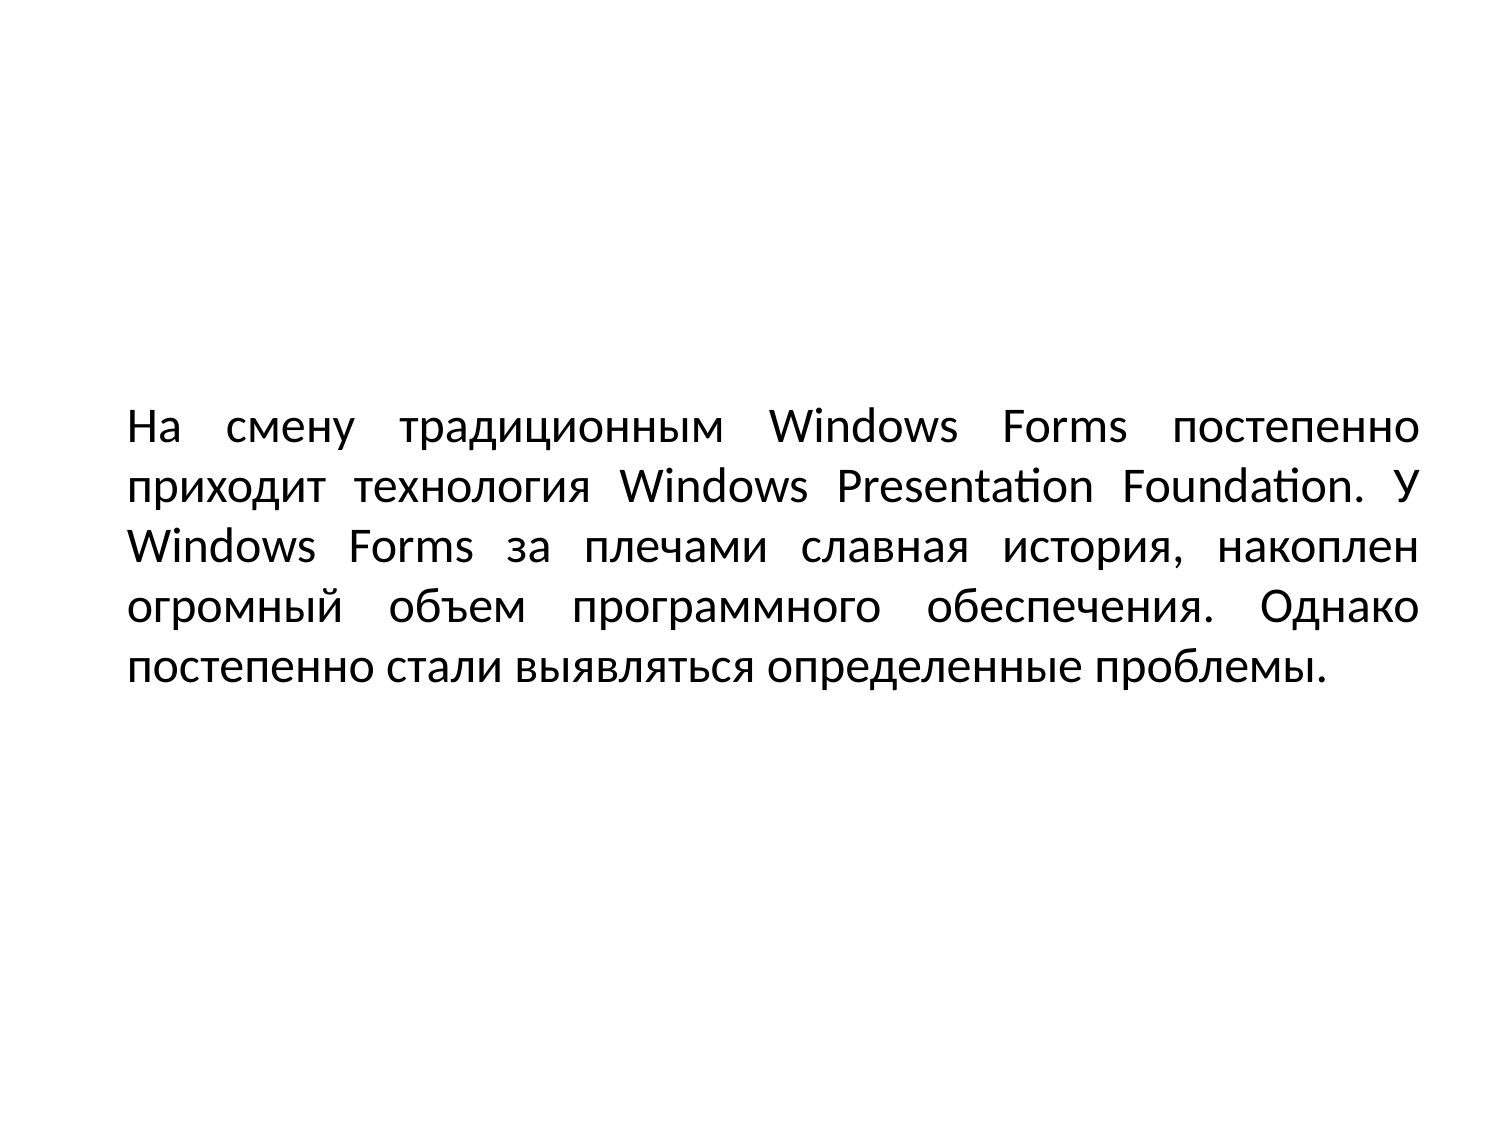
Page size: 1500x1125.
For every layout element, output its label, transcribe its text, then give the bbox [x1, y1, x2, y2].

text_box На смену традиционным Windows Forms постепенно приходит технология Windows Presentation Foundation. У Windows Forms за плечами славная история, накоплен огромный объем программного обеспечения. Однако постепенно стали выявляться определенные проблемы. [112, 385, 1435, 700]
